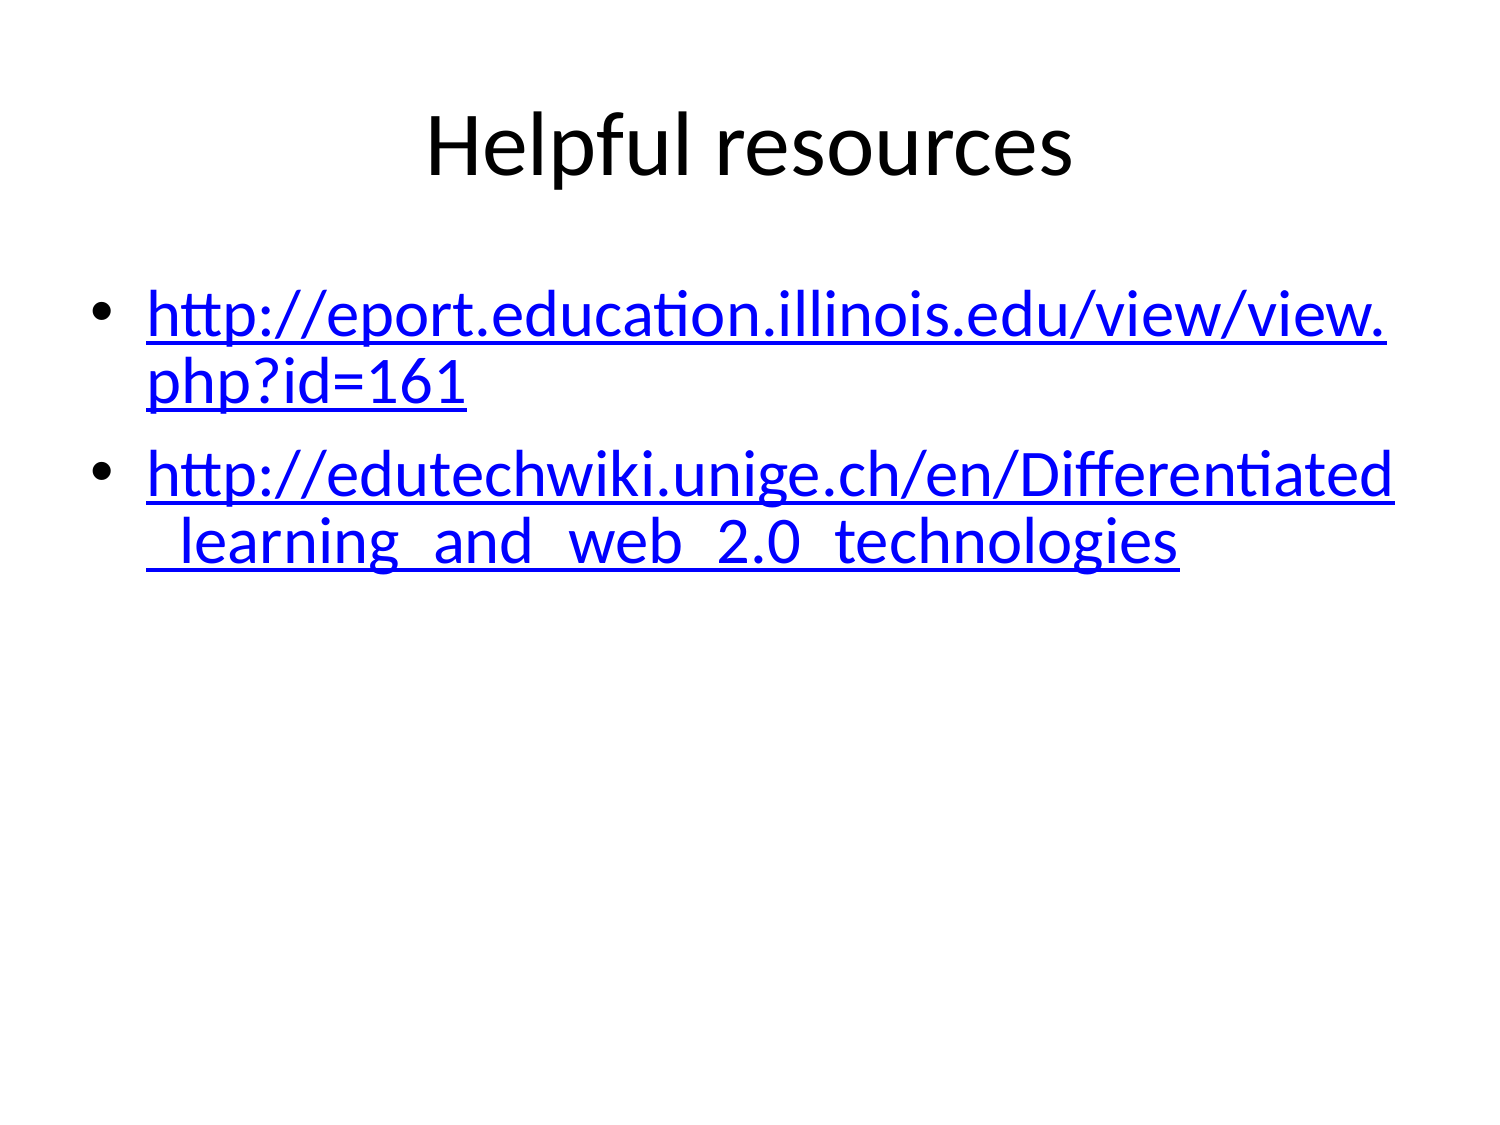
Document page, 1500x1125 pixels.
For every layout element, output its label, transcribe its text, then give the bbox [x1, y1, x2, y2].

list http://eport.education.illinois.edu/view/view.php?id=161 http://edutechwiki.unige.ch/en/Differentiated_learning_and_web_2.0_technologies [75, 262, 1425, 1005]
title Helpful resources [75, 45, 1425, 233]
